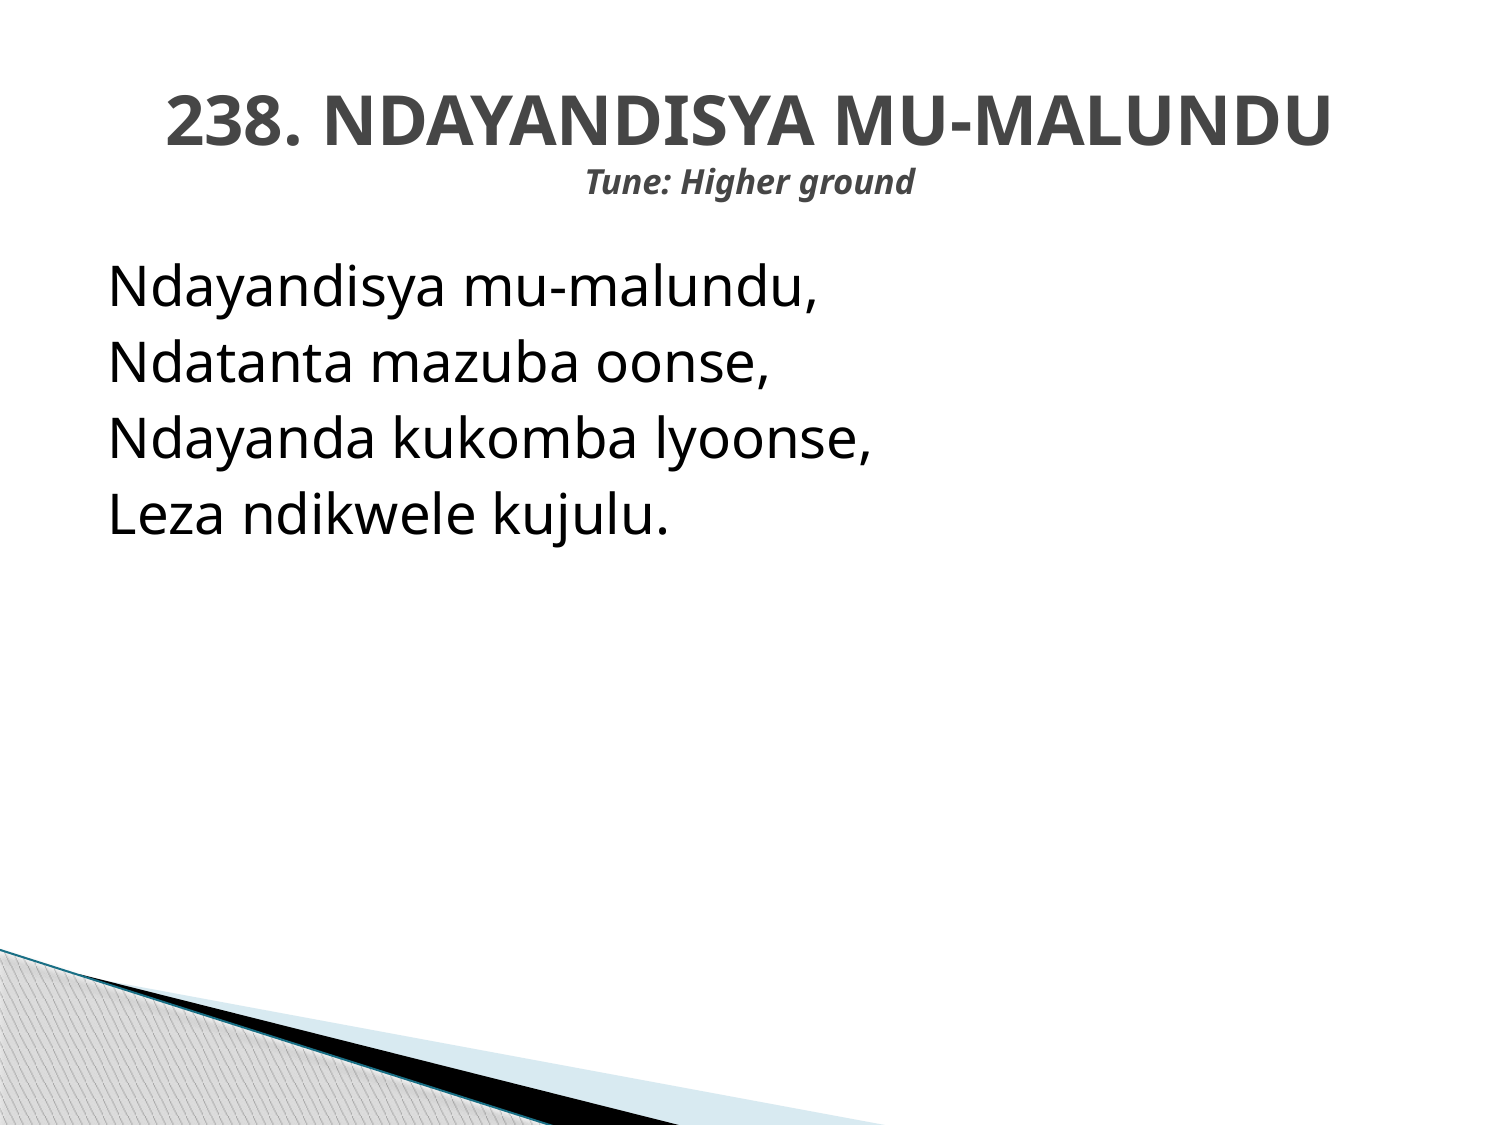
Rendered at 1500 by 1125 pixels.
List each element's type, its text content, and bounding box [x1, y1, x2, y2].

list Ndayandisya mu-malundu, Ndatanta mazuba oonse, Ndayanda kukomba lyoonse, Leza ndikwele kujulu. [75, 243, 1425, 986]
title 238. NDAYANDISYA MU-MALUNDU Tune: Higher ground [75, 45, 1425, 233]
